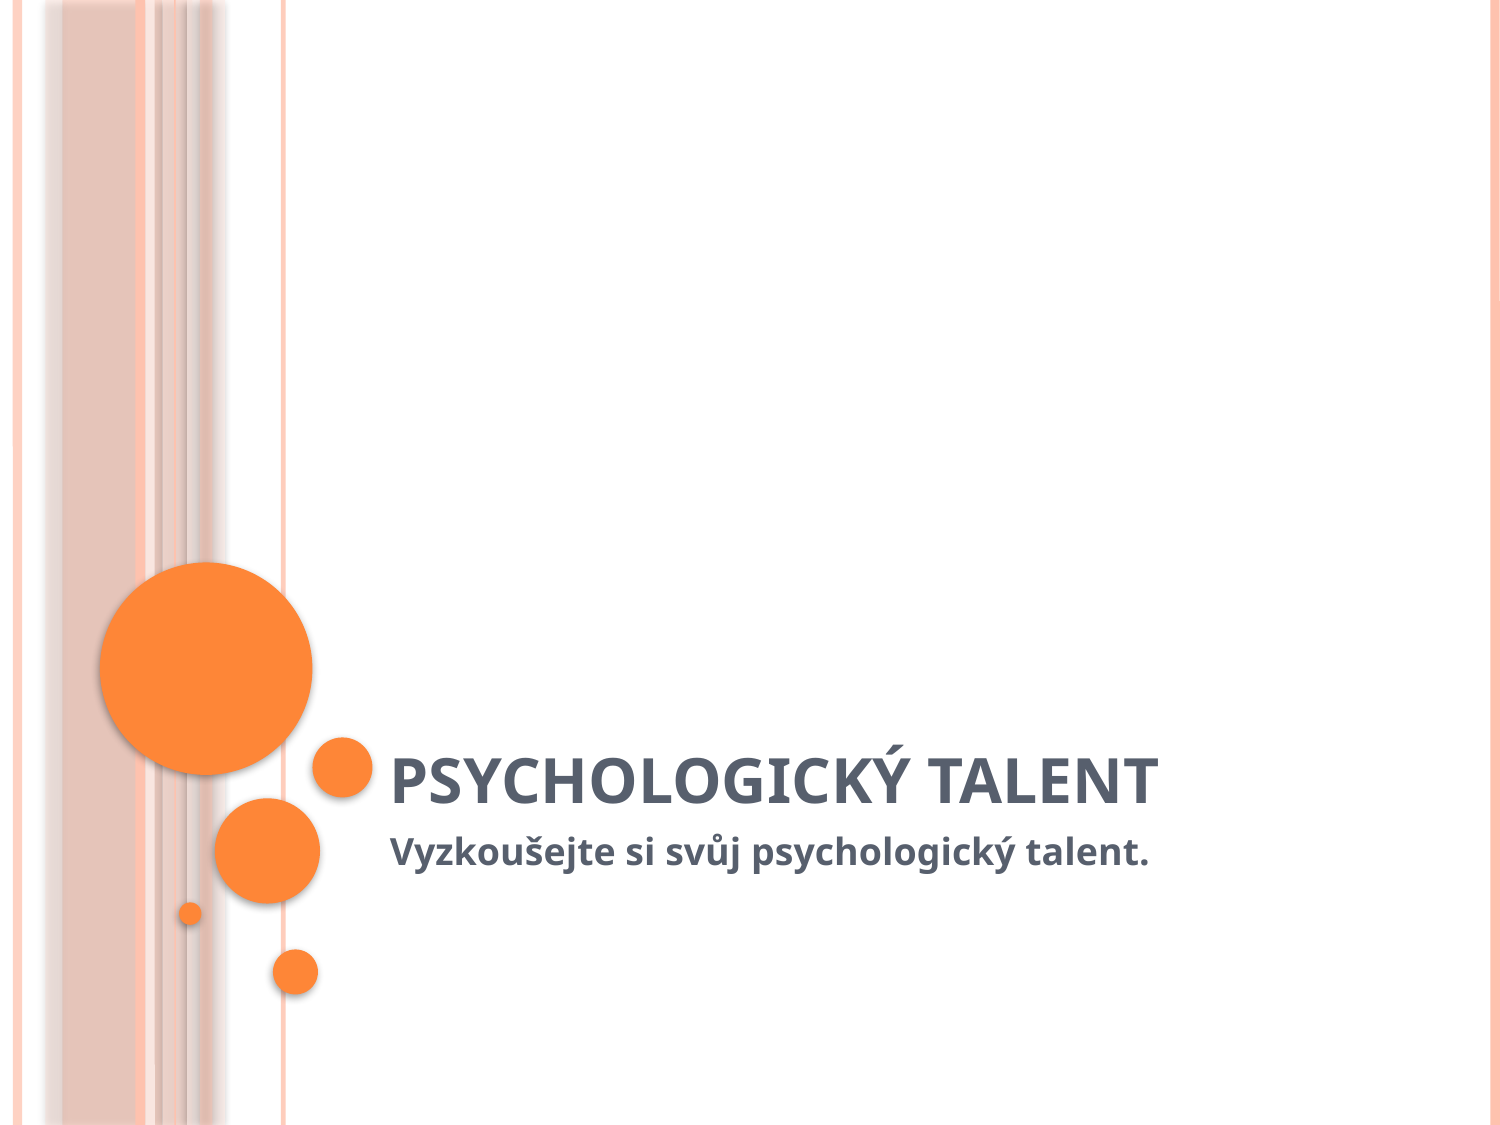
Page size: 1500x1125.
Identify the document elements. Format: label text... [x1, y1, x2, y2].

subtitle Vyzkoušejte si svůj psychologický talent. [375, 820, 1388, 1046]
title Psychologický talent [375, 512, 1388, 820]
